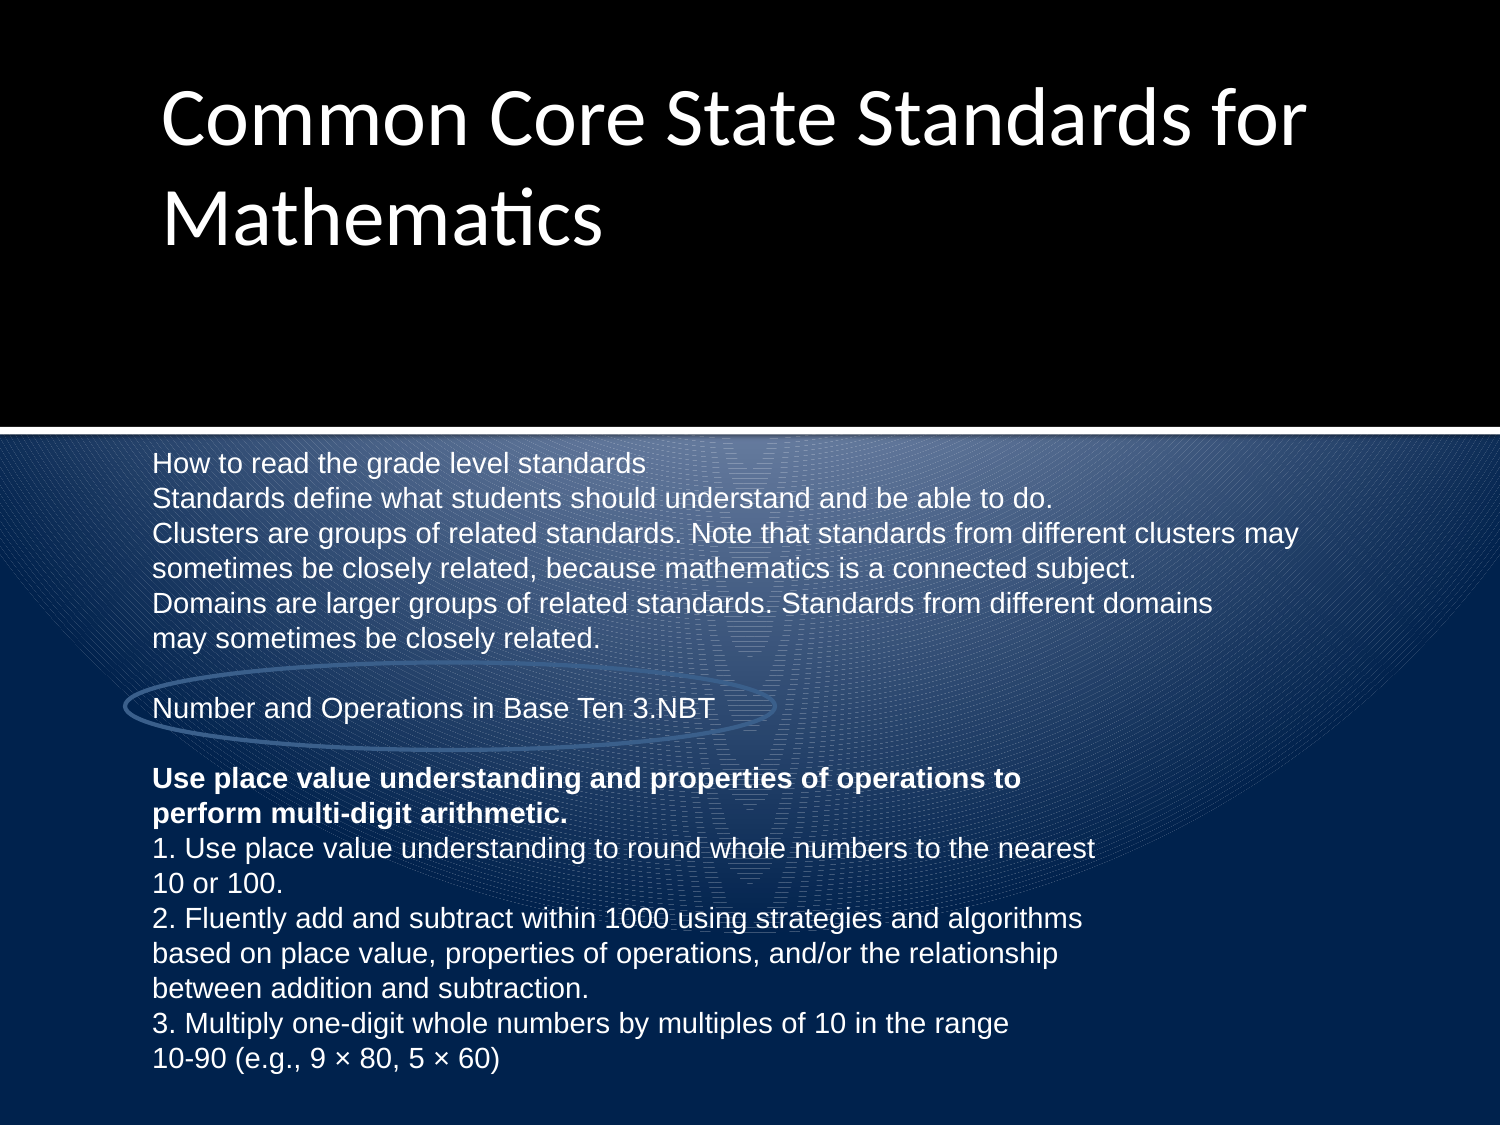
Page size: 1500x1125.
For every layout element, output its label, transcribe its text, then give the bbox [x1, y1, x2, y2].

text_box How to read the grade level standards Standards define what students should understand and be able to do. Clusters are groups of related standards. Note that standards from different clusters may sometimes be closely related, because mathematics is a connected subject. Domains are larger groups of related standards. Standards from different domains may sometimes be closely related. Number and Operations in Base Ten 3.NBT Use place value understanding and properties of operations to perform multi-digit arithmetic. 1. Use place value understanding to round whole numbers to the nearest 10 or 100. 2. Fluently add and subtract within 1000 using strategies and algorithms based on place value, properties of operations, and/or the relationship between addition and subtraction. 3. Multiply one-digit whole numbers by multiples of 10 in the range 10-90 (e.g., 9 × 80, 5 × 60) [137, 437, 1413, 1082]
list Common Core State Standards for Mathematics [137, 62, 1350, 275]
text_box [122, 660, 778, 753]
